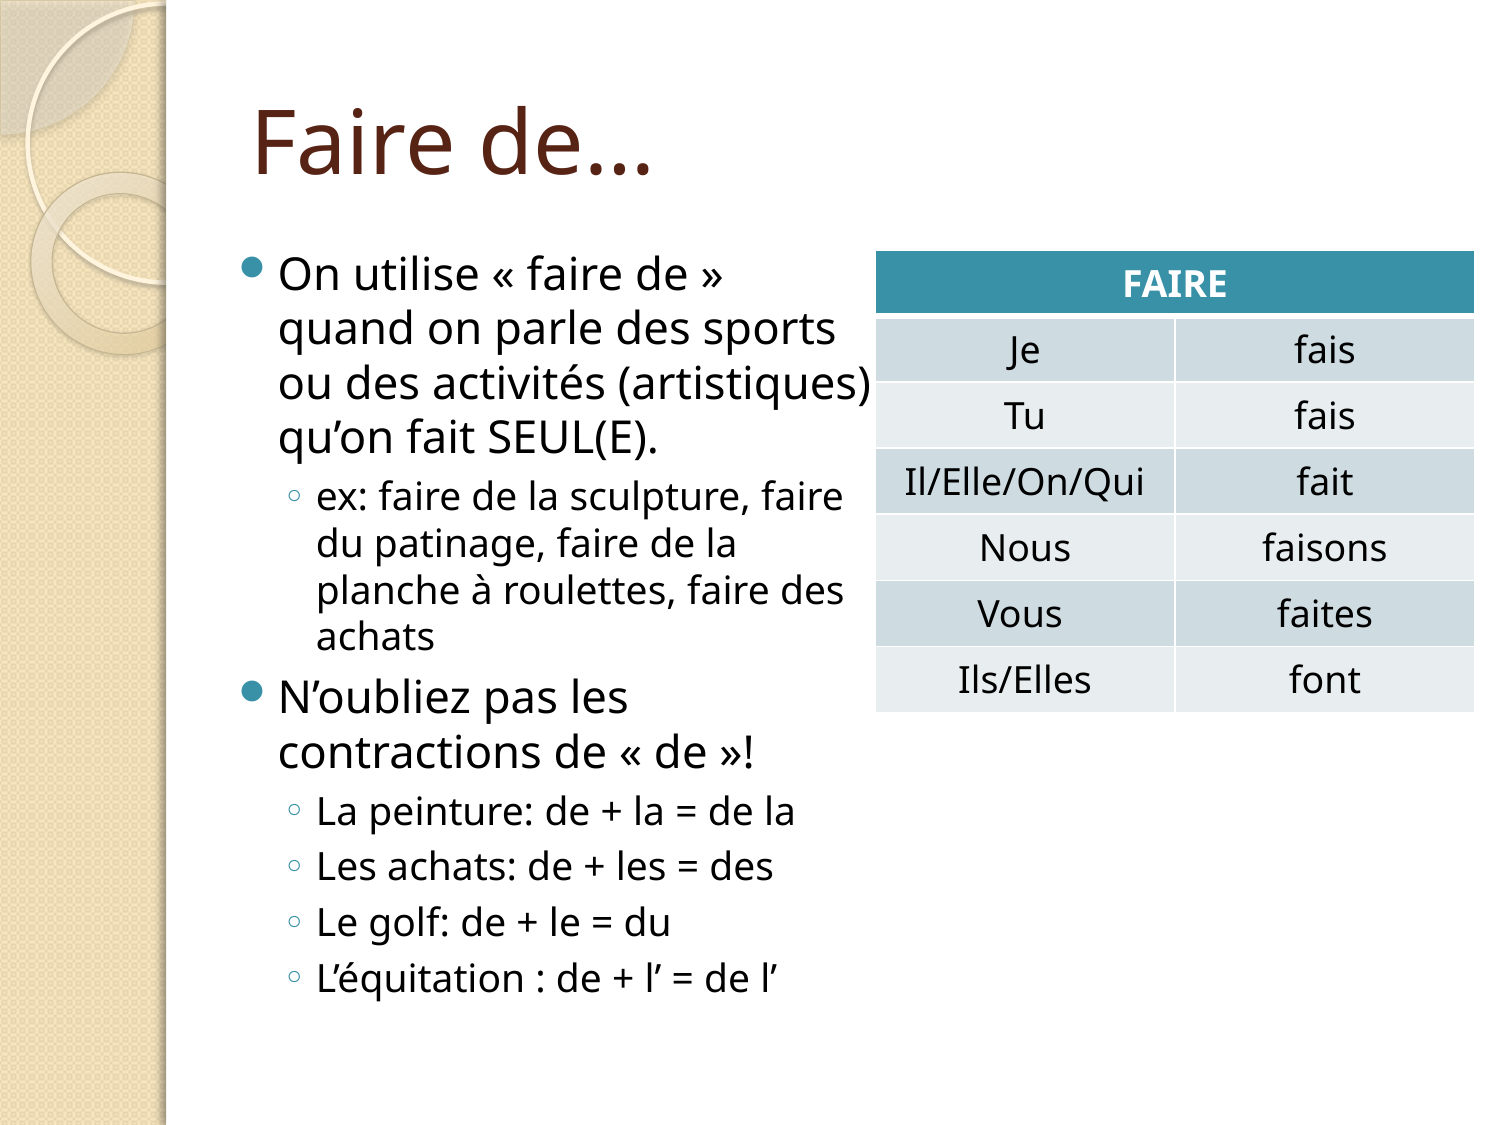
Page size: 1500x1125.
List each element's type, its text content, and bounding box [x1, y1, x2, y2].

table_cell Je [876, 319, 1174, 381]
table_cell Tu [876, 383, 1174, 447]
table_cell font [1176, 647, 1474, 712]
table_cell faisons [1176, 515, 1474, 580]
list On utilise « faire de » quand on parle des sports ou des activités (artistiques) qu’on fait SEUL(E). ex: faire de la sculpture, faire du patinage, faire de la planche à roulettes, faire des achats N’oubliez pas les contractions de « de »! La peinture: de + la = de la Les achats: de + les = des Le golf: de + le = du L’équitation : de + l’ = de l’ [212, 237, 888, 1063]
table_cell Il/Elle/On/Qui [876, 449, 1174, 513]
table_cell fais [1176, 319, 1474, 381]
title Faire de… [235, 45, 1466, 233]
table_cell faites [1176, 581, 1474, 646]
table_cell fait [1176, 449, 1474, 513]
table_cell Nous [876, 515, 1174, 580]
table_cell fais [1176, 383, 1474, 447]
table_cell Ils/Elles [876, 647, 1174, 712]
table_header FAIRE [876, 251, 1474, 313]
table_cell Vous [876, 581, 1174, 646]
